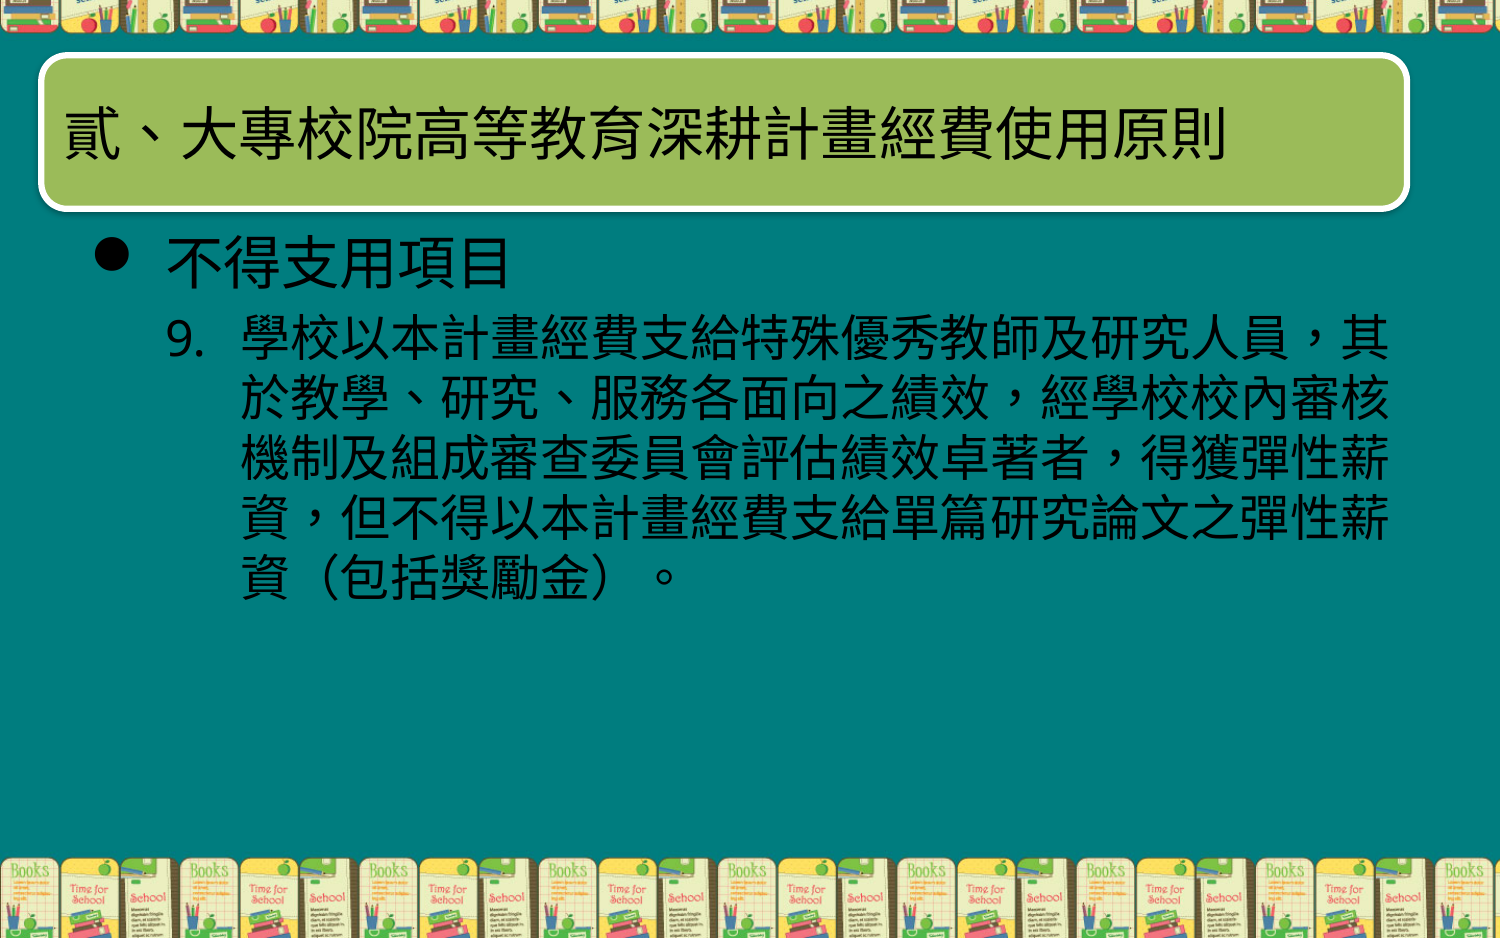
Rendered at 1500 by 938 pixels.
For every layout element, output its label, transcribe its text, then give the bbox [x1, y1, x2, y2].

text_box 貳、大專校院高等教育深耕計畫經費使用原則 [38, 52, 1411, 212]
list 不得支用項目 學校以本計畫經費支給特殊優秀教師及研究人員，其於教學、研究、服務各面向之績效，經學校校內審核機制及組成審查委員會評估績效卓著者，得獲彈性薪資，但不得以本計畫經費支給單篇研究論文之彈性薪資（包括獎勵金）。 [75, 218, 1425, 838]
picture [0, 0, 1500, 938]
